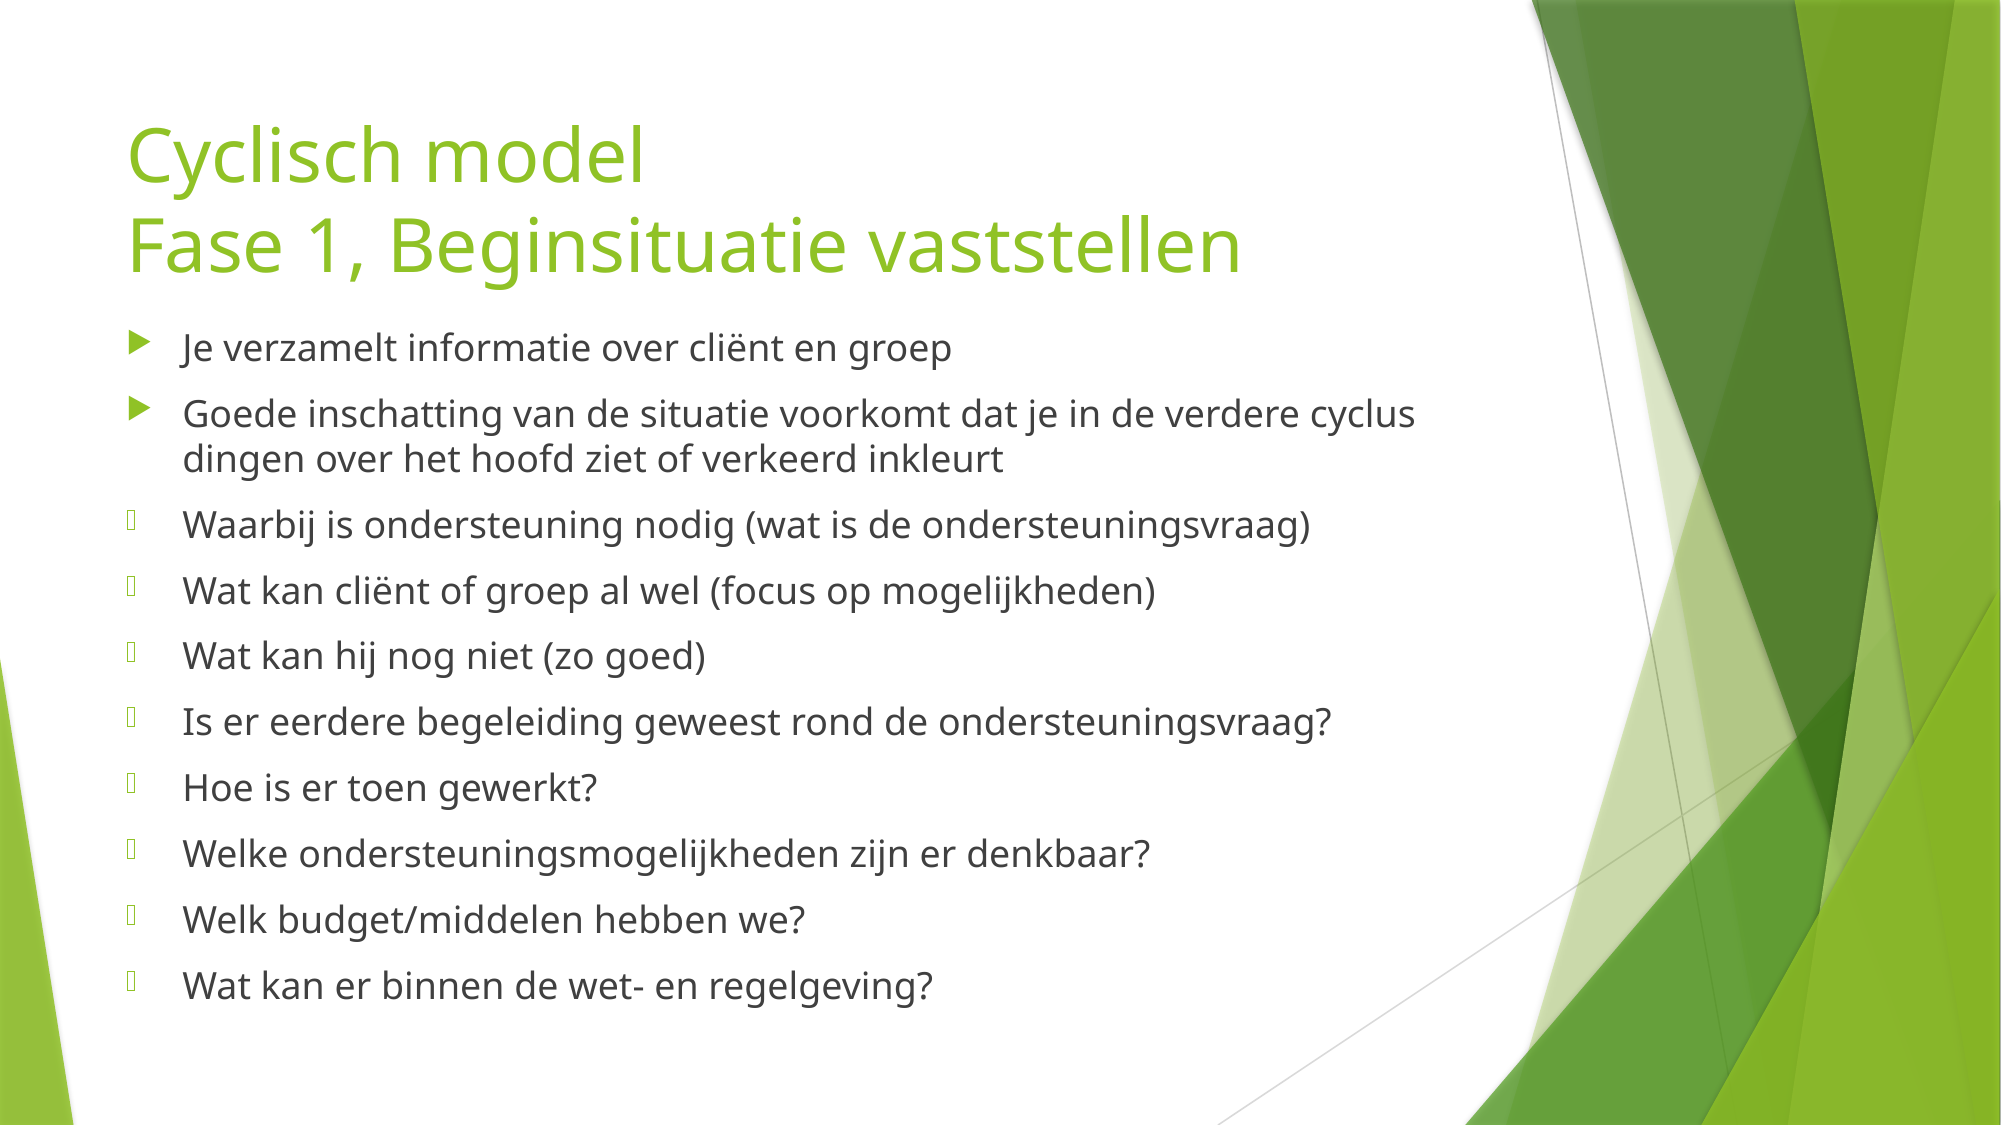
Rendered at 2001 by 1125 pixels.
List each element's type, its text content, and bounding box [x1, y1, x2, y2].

list Je verzamelt informatie over cliënt en groep Goede inschatting van de situatie voorkomt dat je in de verdere cyclus dingen over het hoofd ziet of verkeerd inkleurt Waarbij is ondersteuning nodig (wat is de ondersteuningsvraag) Wat kan cliënt of groep al wel (focus op mogelijkheden) Wat kan hij nog niet (zo goed) Is er eerdere begeleiding geweest rond de ondersteuningsvraag? Hoe is er toen gewerkt? Welke ondersteuningsmogelijkheden zijn er denkbaar? Welk budget/middelen hebben we? Wat kan er binnen de wet- en regelgeving? [111, 316, 1522, 1088]
title Cyclisch model Fase 1, Beginsituatie vaststellen [111, 99, 1522, 316]
